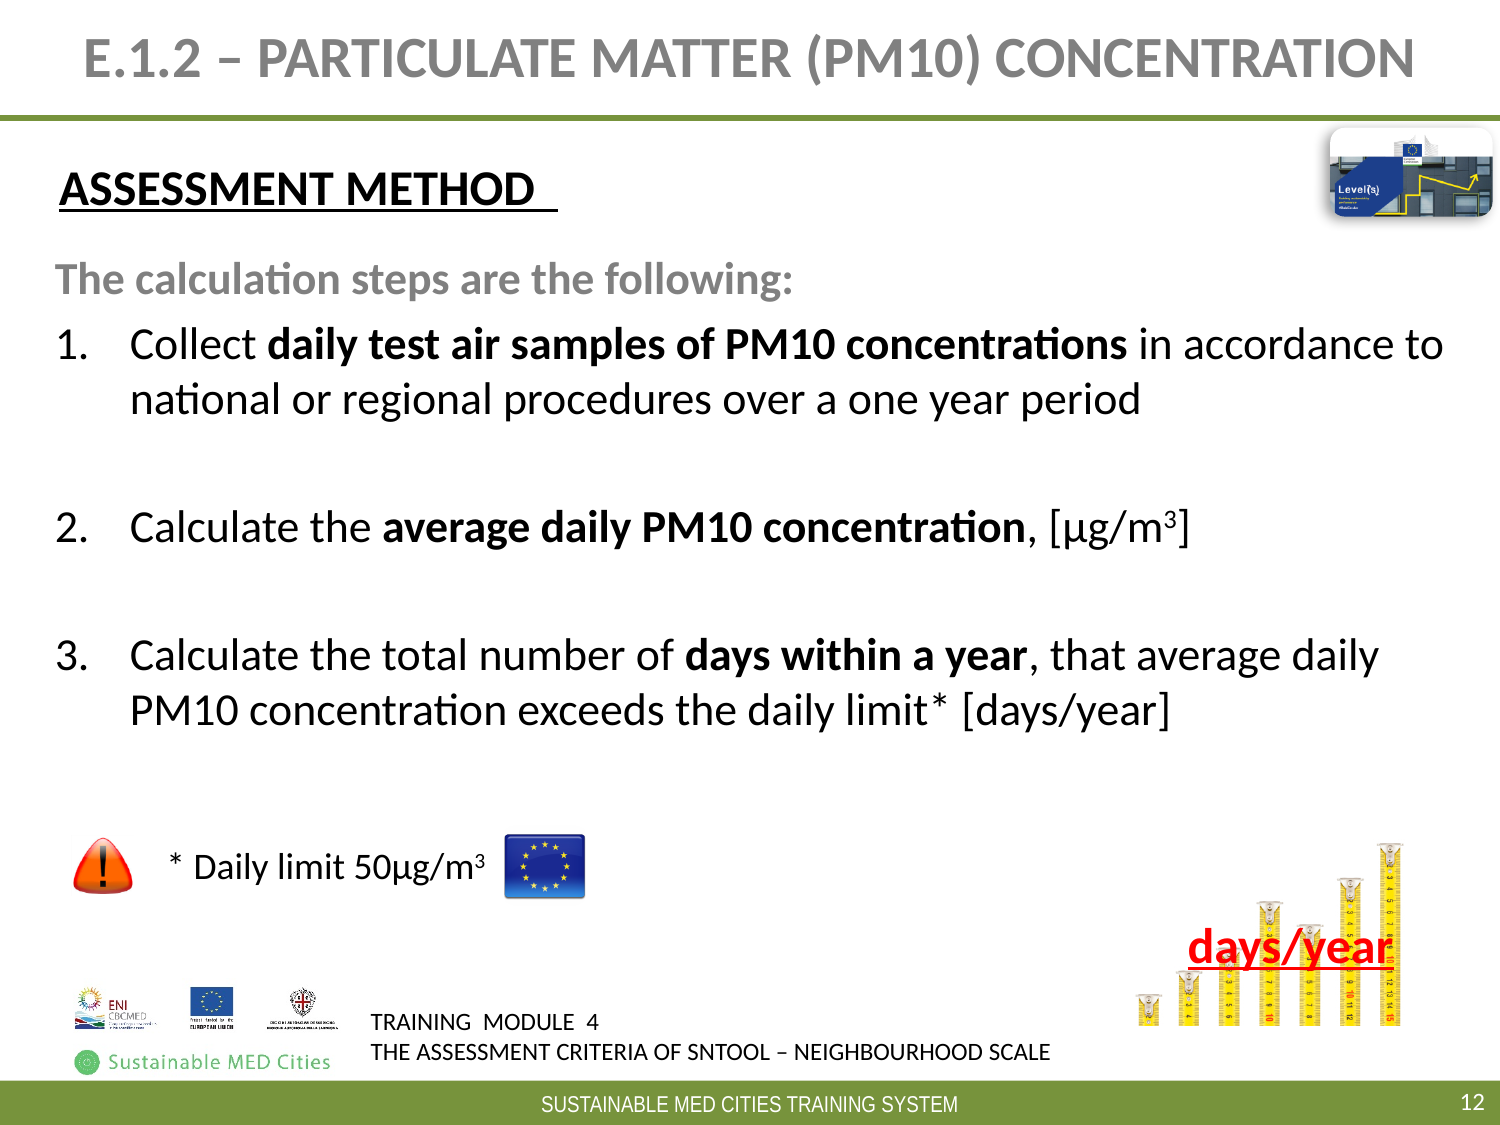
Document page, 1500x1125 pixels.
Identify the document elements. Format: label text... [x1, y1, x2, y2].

title E.1.2 – PARTICULATE MATTER (PM10) CONCENTRATION [0, 0, 1500, 113]
picture [62, 978, 356, 1080]
text_box The calculation steps are the following: Collect daily test air samples of PM10 concentrations in accordance to national or regional procedures over a one year period Calculate the average daily PM10 concentration, [μg/m3] Calculate the total number of days within a year, that average daily PM10 concentration exceeds the daily limit* [days/year] [39, 241, 1480, 516]
picture [1126, 837, 1411, 1026]
picture [503, 824, 586, 907]
picture [1329, 127, 1493, 217]
picture [71, 834, 135, 896]
text_box ASSESSMENT METHOD [43, 147, 1331, 235]
slide_number 12 [1149, 1078, 1500, 1123]
text_box * Daily limit 50μg/m3 [151, 835, 498, 895]
